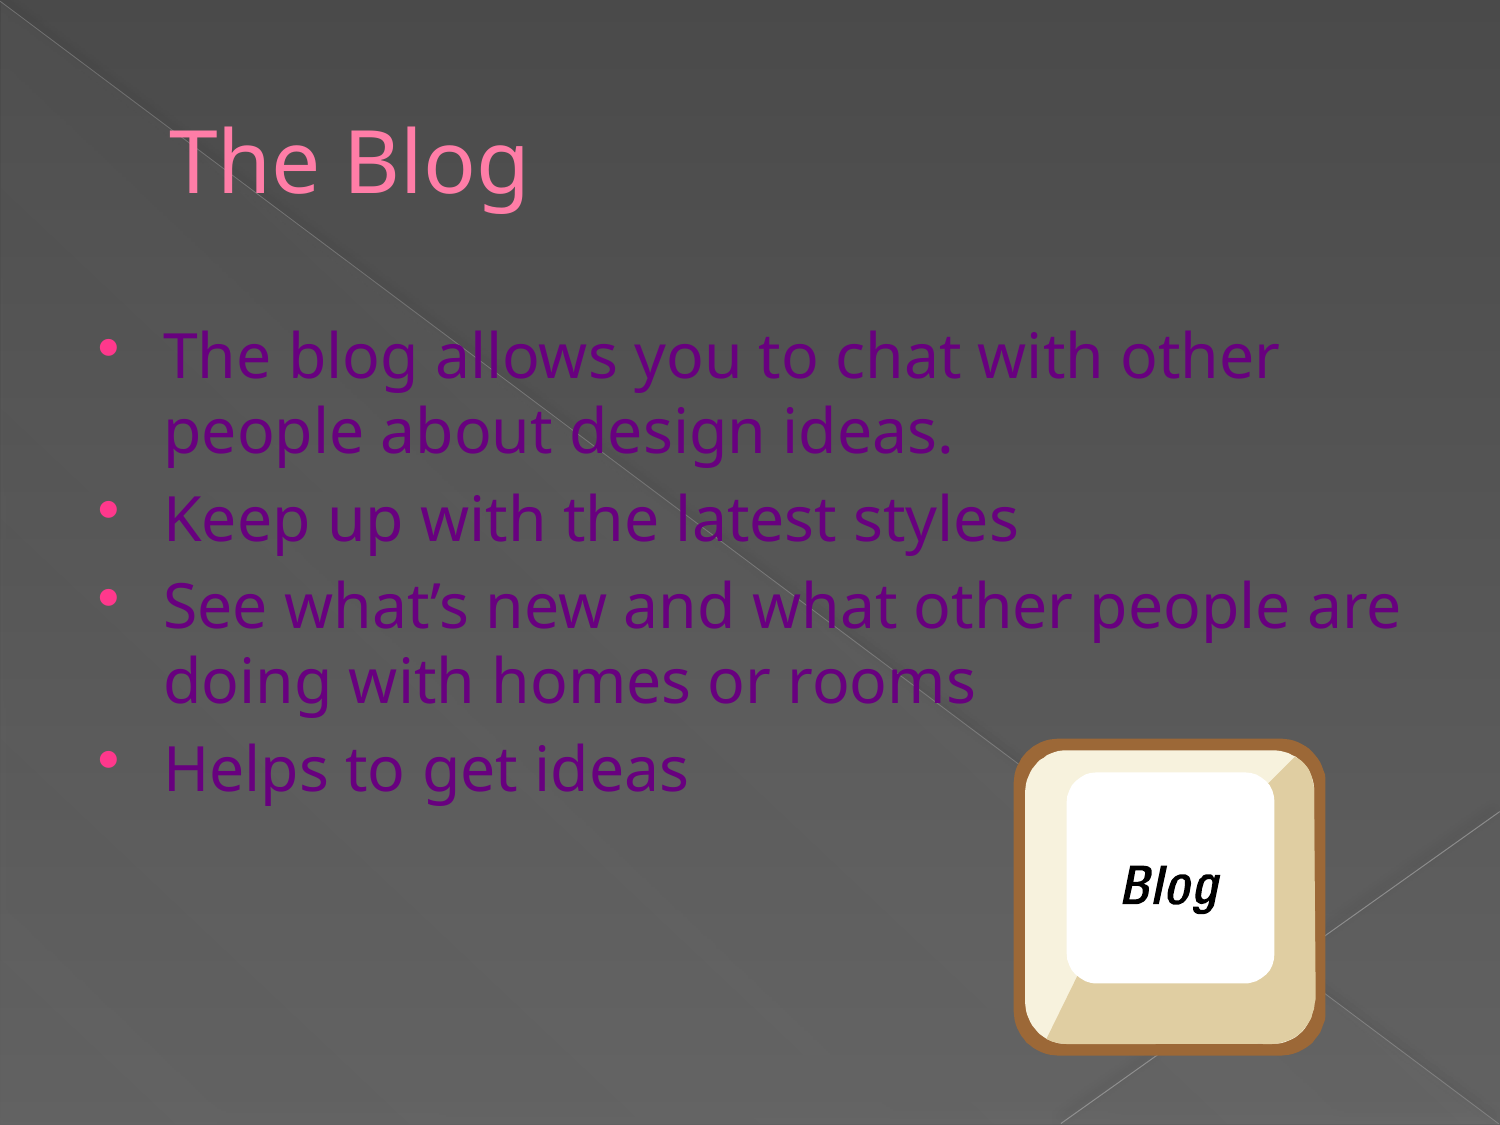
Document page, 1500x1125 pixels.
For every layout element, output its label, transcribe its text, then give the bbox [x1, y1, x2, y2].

picture [1012, 737, 1327, 1057]
title The Blog [75, 43, 1425, 274]
list The blog allows you to chat with other people about design ideas. Keep up with the latest styles See what’s new and what other people are doing with homes or rooms Helps to get ideas [75, 308, 1425, 1059]
